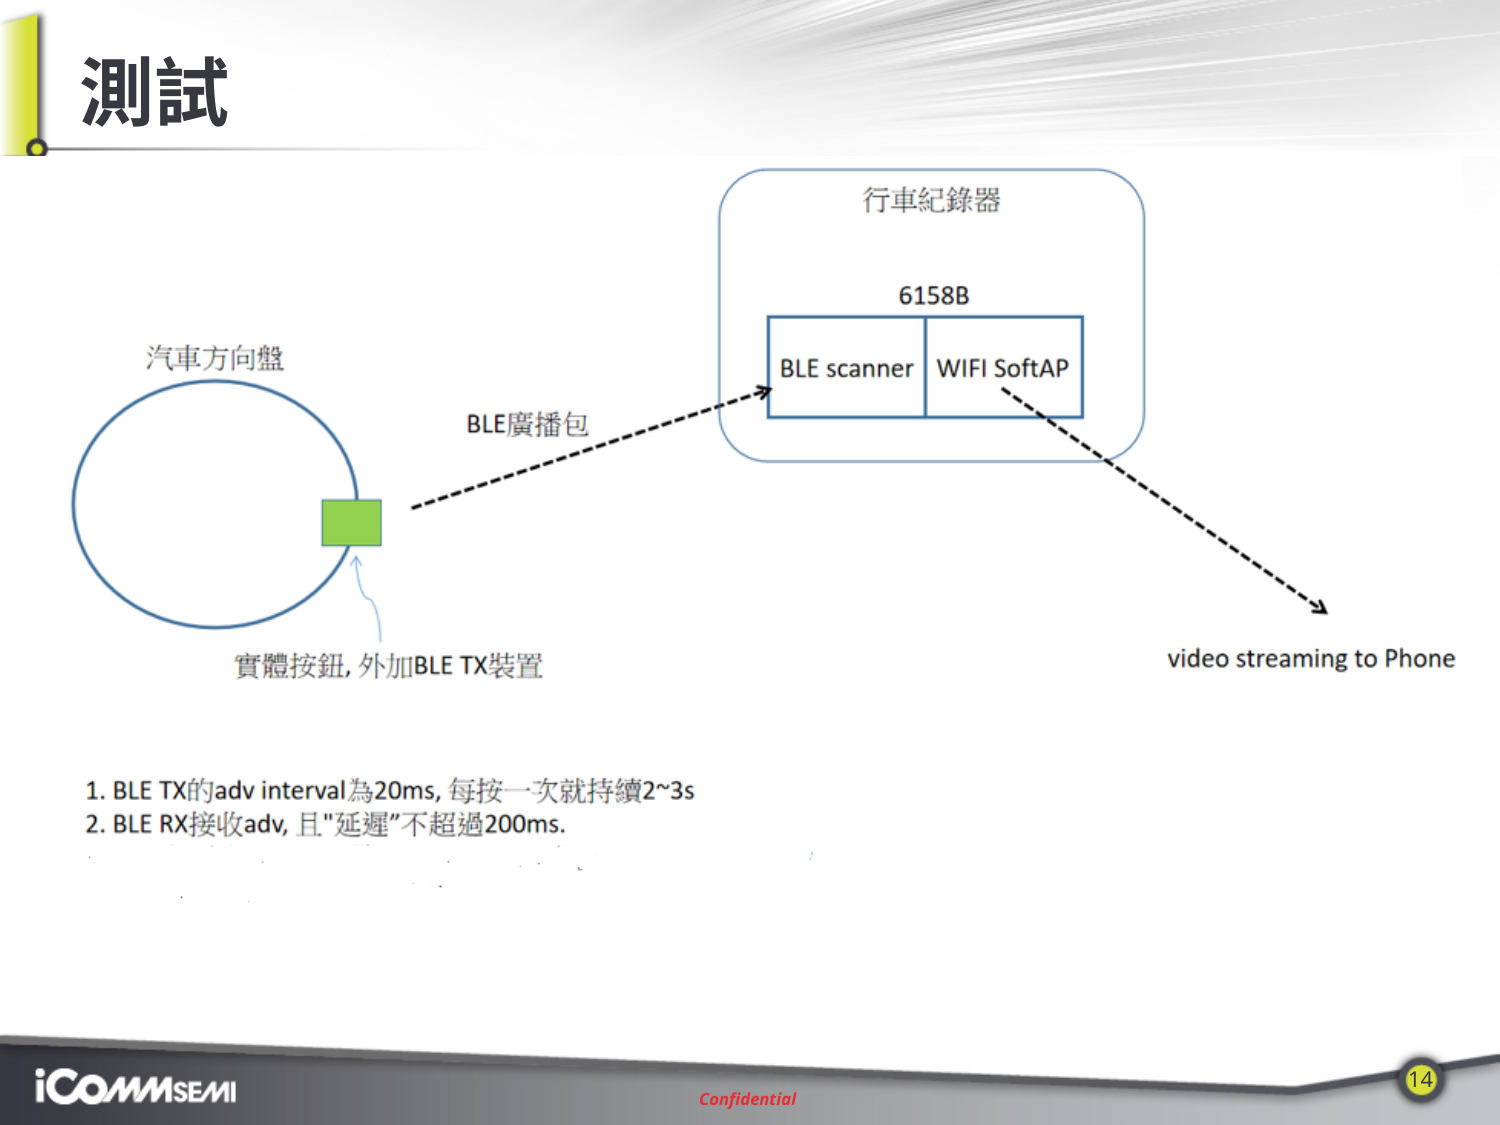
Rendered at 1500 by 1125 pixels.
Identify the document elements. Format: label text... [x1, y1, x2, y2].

title 測試 [64, 31, 1436, 149]
picture [0, 0, 1500, 1125]
